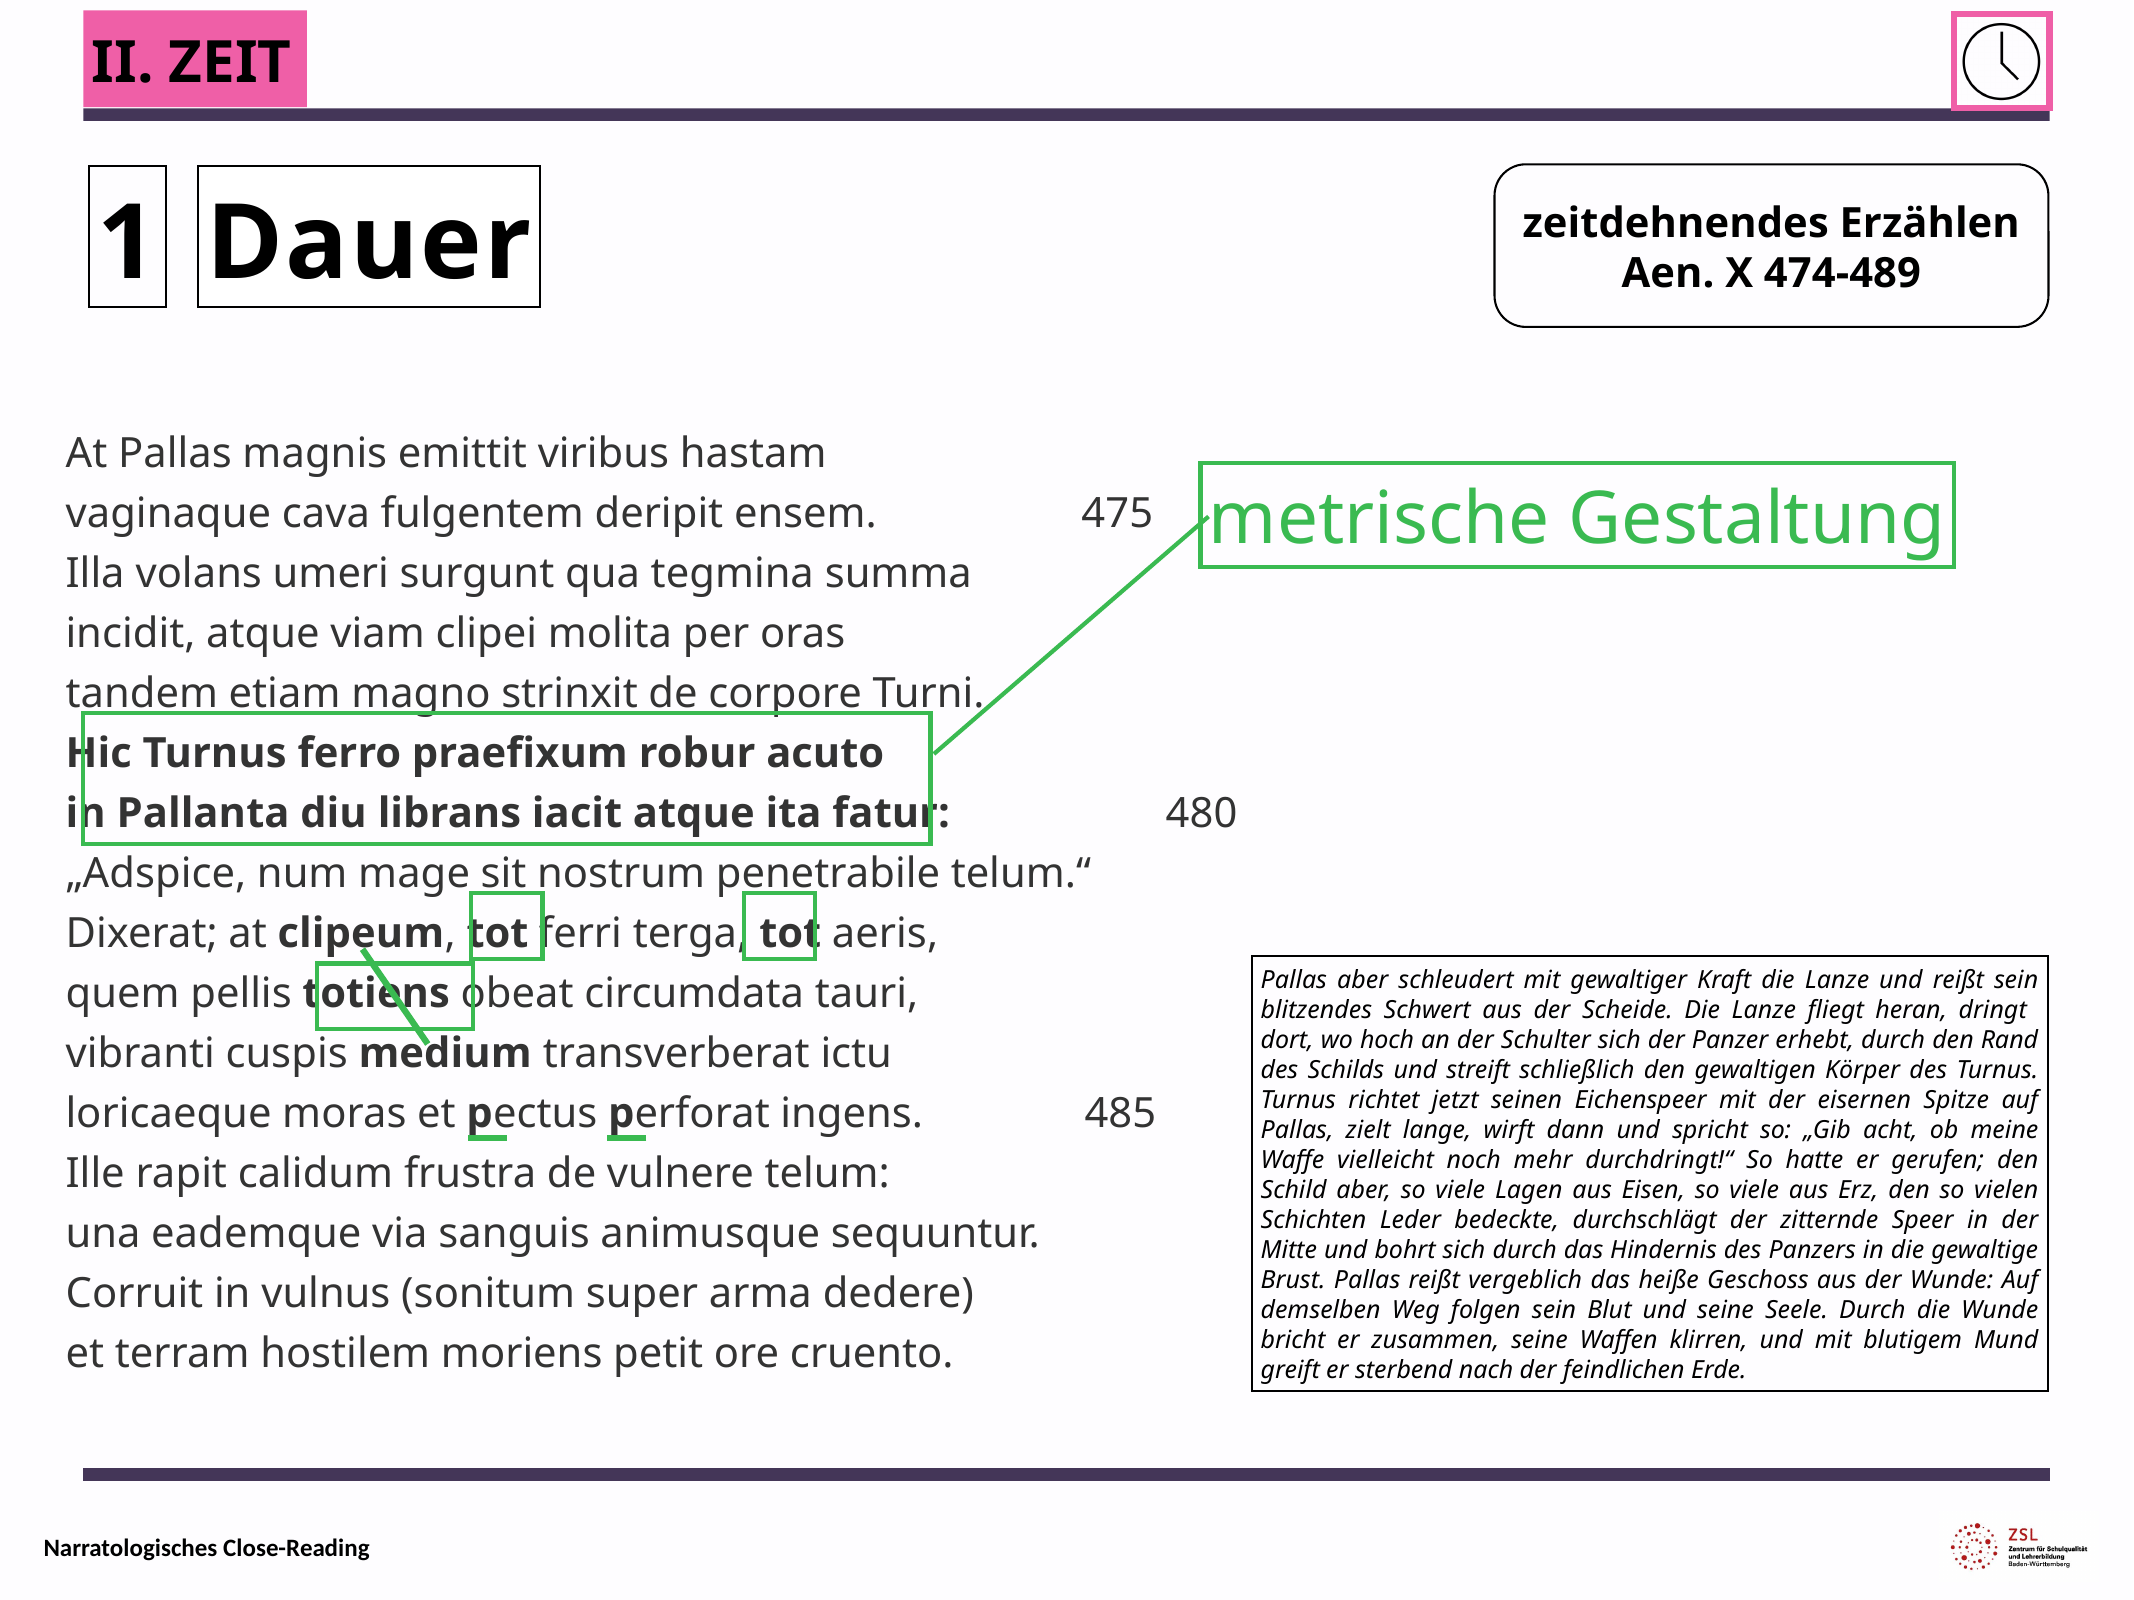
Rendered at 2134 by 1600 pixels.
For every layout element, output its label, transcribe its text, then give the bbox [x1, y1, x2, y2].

text_box [83, 712, 931, 844]
text_box zeitdehnendes Erzählen Aen. X 474-489 [1494, 164, 2049, 327]
text_box [471, 893, 543, 960]
picture [1938, 1510, 2099, 1582]
text_box Dauer [197, 165, 541, 308]
text_box Narratologisches Close-Reading [35, 1522, 379, 1570]
text_box 1 [88, 165, 166, 308]
picture [1956, 17, 2047, 106]
text_box [743, 893, 815, 960]
text_box At Pallas magnis emittit viribus hastam vaginaque cava fulgentem deripit ensem. 475 Illa volans umeri surgunt qua tegmina summa incidit, atque viam clipei molita per oras tandem etiam magno strinxit de corpore Turni. Hic Turnus ferro praefixum robur acuto in Pallanta diu librans iacit atque ita fatur: 480 „Adspice, num mage sit nostrum penetrabile telum.“ Dixerat; at clipeum, tot ferri terga, tot aeris, quem pellis totiens obeat circumdata tauri, vibranti cuspis medium transverberat ictu loricaeque moras et pectus perforat ingens. 485 Ille rapit calidum frustra de vulnere telum: una eademque via sanguis animusque sequuntur. Corruit in vulnus (sonitum super arma dedere) et terram hostilem moriens petit ore cruento. [57, 407, 1246, 1384]
text_box [317, 963, 473, 1030]
text_box metrische Gestaltung [1200, 462, 1954, 567]
text_box Pallas aber schleudert mit gewaltiger Kraft die Lanze und reißt sein blitzendes Schwert aus der Scheide. Die Lanze fliegt heran, dringt dort, wo hoch an der Schulter sich der Panzer erhebt, durch den Rand des Schilds und streift schließlich den gewaltigen Körper des Turnus. Turnus richtet jetzt seinen Eichenspeer mit der eisernen Spitze auf Pallas, zielt lange, wirft dann und spricht so: „Gib acht, ob meine Waffe vielleicht noch mehr durchdringt!“ So hatte er gerufen; den Schild aber, so viele Lagen aus Eisen, so viele aus Erz, den so vielen Schichten Leder bedeckte, durchschlägt der zitternde Speer in der Mitte und bohrt sich durch das Hindernis des Panzers in die gewaltige Brust. Pallas reißt vergeblich das heiße Geschoss aus der Wunde: Auf demselben Weg folgen sein Blut und seine Seele. Durch die Wunde bricht er zusammen, seine Waffen klirren, und mit blutigem Mund greift er sterbend nach der feindlichen Erde. [1252, 955, 2049, 1392]
title II. ZEIT [82, 9, 308, 108]
